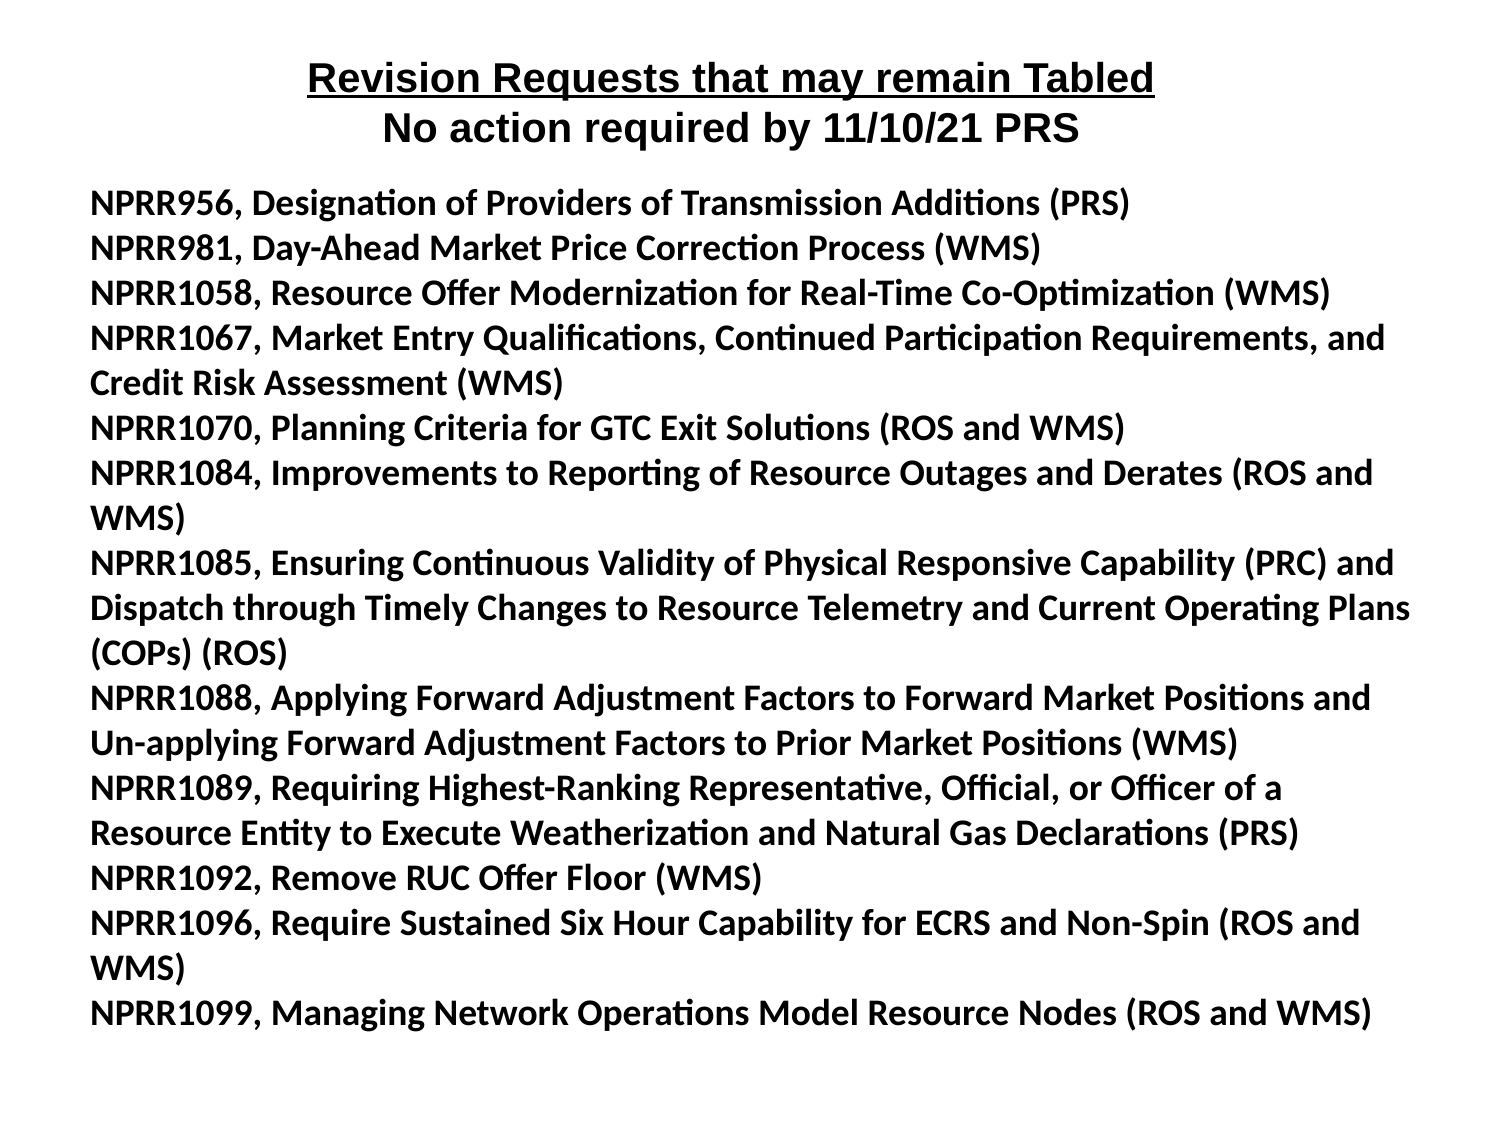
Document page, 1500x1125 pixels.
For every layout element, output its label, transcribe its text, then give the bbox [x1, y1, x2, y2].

subtitle NPRR956, Designation of Providers of Transmission Additions (PRS) NPRR981, Day-Ahead Market Price Correction Process (WMS) NPRR1058, Resource Offer Modernization for Real-Time Co-Optimization (WMS) NPRR1067, Market Entry Qualifications, Continued Participation Requirements, and Credit Risk Assessment (WMS) NPRR1070, Planning Criteria for GTC Exit Solutions (ROS and WMS) NPRR1084, Improvements to Reporting of Resource Outages and Derates (ROS and WMS) NPRR1085, Ensuring Continuous Validity of Physical Responsive Capability (PRC) and Dispatch through Timely Changes to Resource Telemetry and Current Operating Plans (COPs) (ROS) NPRR1088, Applying Forward Adjustment Factors to Forward Market Positions and Un-applying Forward Adjustment Factors to Prior Market Positions (WMS) NPRR1089, Requiring Highest-Ranking Representative, Official, or Officer of a Resource Entity to Execute Weatherization and Natural Gas Declarations (PRS) NPRR1092, Remove RUC Offer Floor (WMS) NPRR1096, Require Sustained Six Hour Capability for ECRS and Non-Spin (ROS and WMS) NPRR1099, Managing Network Operations Model Resource Nodes (ROS and WMS) [75, 149, 1438, 1063]
title Revision Requests that may remain Tabled No action required by 11/10/21 PRS [75, 62, 1388, 149]
